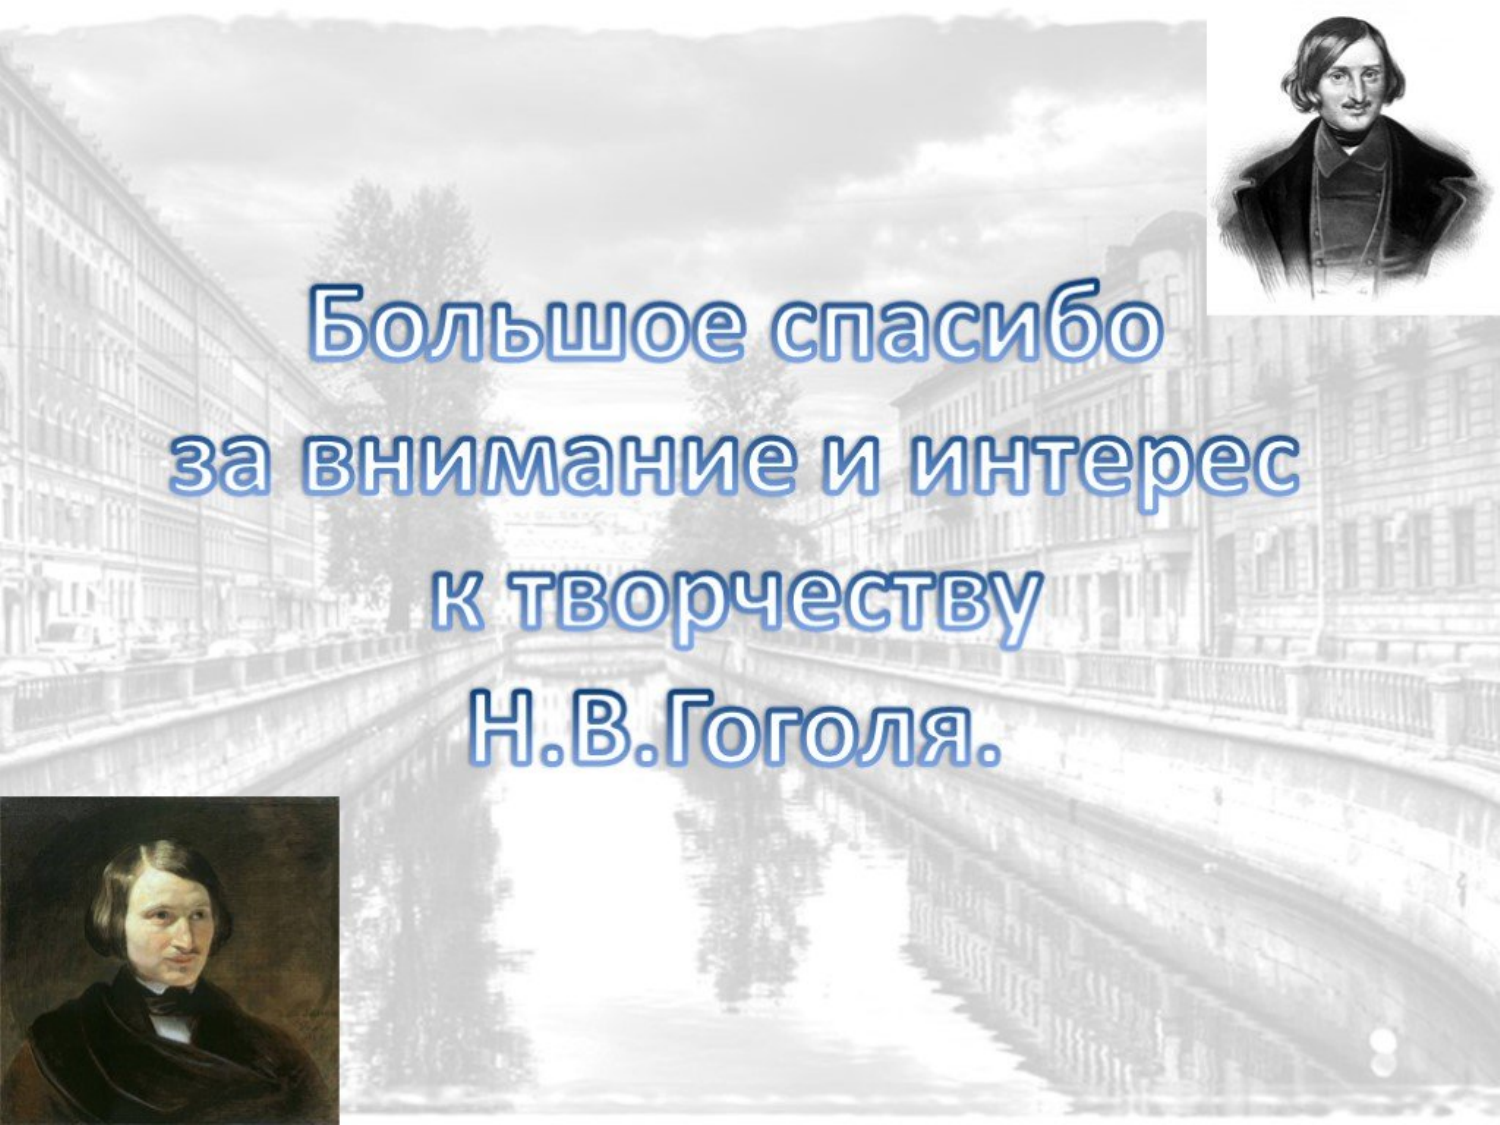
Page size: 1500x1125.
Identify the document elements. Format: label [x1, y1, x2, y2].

list [0, 0, 1500, 1125]
